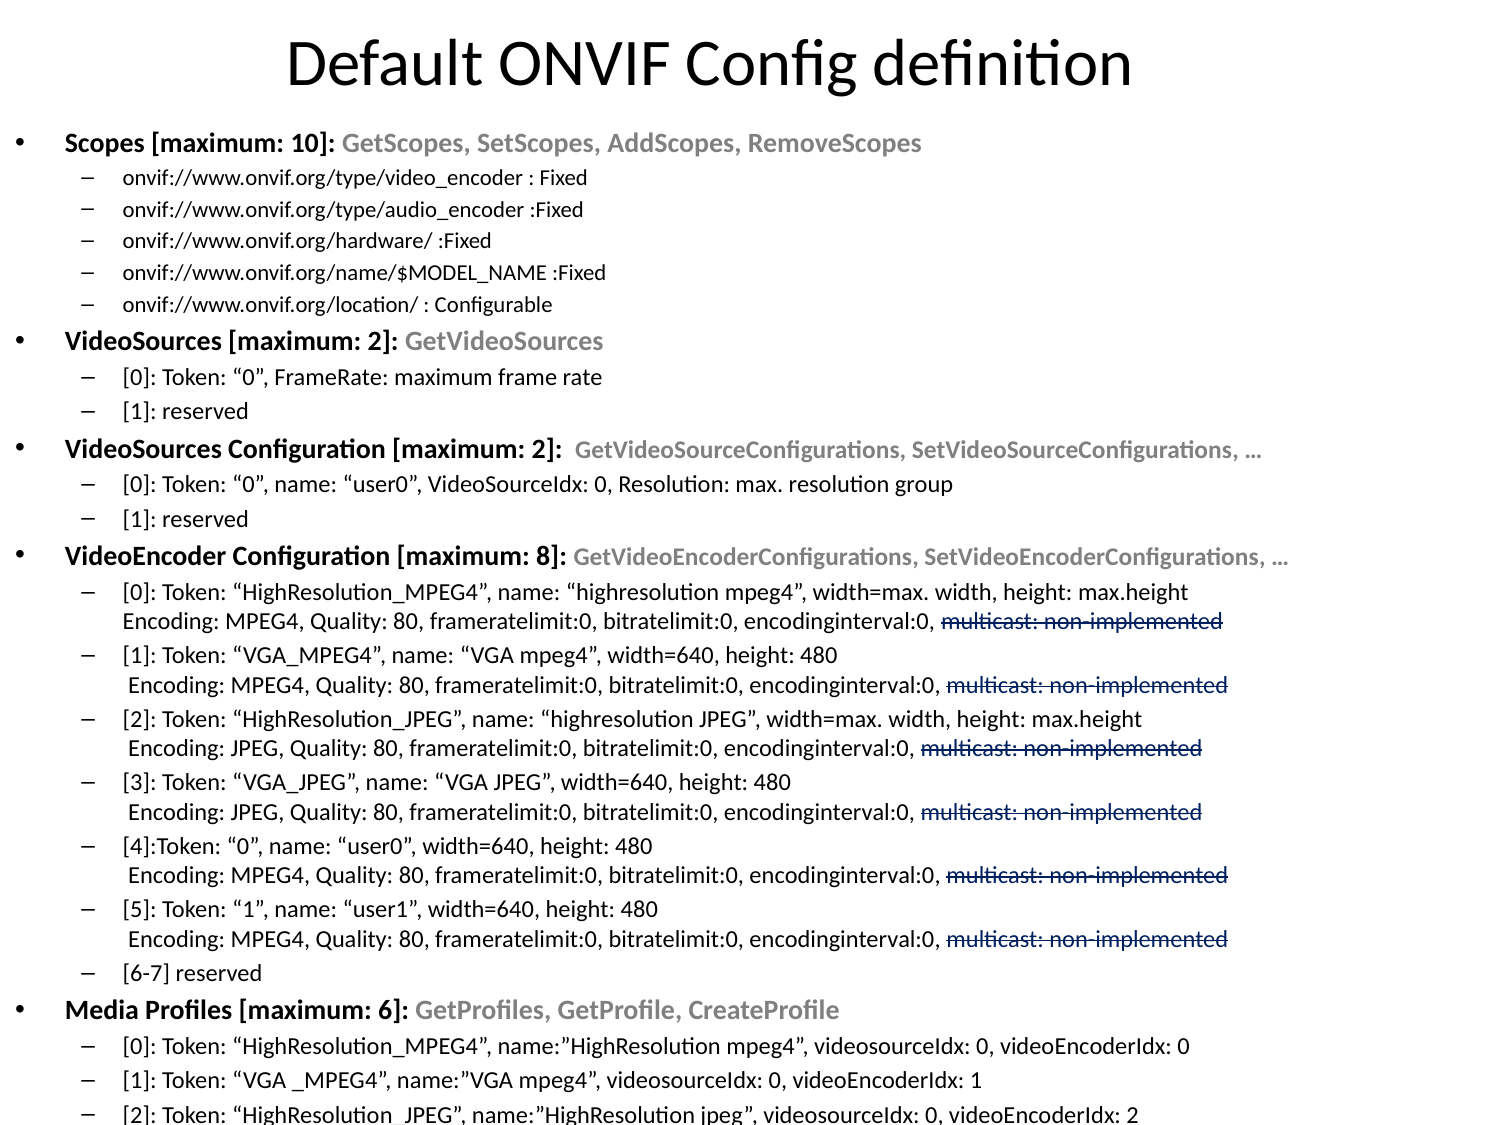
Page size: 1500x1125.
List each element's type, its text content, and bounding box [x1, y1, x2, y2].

title Default ONVIF Config definition [35, 0, 1386, 117]
list Scopes [maximum: 10]: GetScopes, SetScopes, AddScopes, RemoveScopes onvif://www.onvif.org/type/video_encoder : Fixed onvif://www.onvif.org/type/audio_encoder :Fixed onvif://www.onvif.org/hardware/ :Fixed onvif://www.onvif.org/name/$MODEL_NAME :Fixed onvif://www.onvif.org/location/ : Configurable VideoSources [maximum: 2]: GetVideoSources [0]: Token: “0”, FrameRate: maximum frame rate [1]: reserved VideoSources Configuration [maximum: 2]: GetVideoSourceConfigurations, SetVideoSourceConfigurations, … [0]: Token: “0”, name: “user0”, VideoSourceIdx: 0, Resolution: max. resolution group [1]: reserved VideoEncoder Configuration [maximum: 8]: GetVideoEncoderConfigurations, SetVideoEncoderConfigurations, … [0]: Token: “HighResolution_MPEG4”, name: “highresolution mpeg4”, width=max. width, height: max.height Encoding: MPEG4, Quality: 80, frameratelimit:0, bitratelimit:0, encodinginterval:0, multicast: non-implemented [1]: Token: “VGA_MPEG4”, name: “VGA mpeg4”, width=640, height: 480 Encoding: MPEG4, Quality: 80, frameratelimit:0, bitratelimit:0, encodinginterval:0, multicast: non-implemented [2]: Token: “HighResolution_JPEG”, name: “highresolution JPEG”, width=max. width, height: max.height Encoding: JPEG, Quality: 80, frameratelimit:0, bitratelimit:0, encodinginterval:0, multicast: non-implemented [3]: Token: “VGA_JPEG”, name: “VGA JPEG”, width=640, height: 480 Encoding: JPEG, Quality: 80, frameratelimit:0, bitratelimit:0, encodinginterval:0, multicast: non-implemented [4]:Token: “0”, name: “user0”, width=640, height: 480 Encoding: MPEG4, Quality: 80, frameratelimit:0, bitratelimit:0, encodinginterval:0, multicast: non-implemented [5]: Token: “1”, name: “user1”, width=640, height: 480 Encoding: MPEG4, Quality: 80, frameratelimit:0, bitratelimit:0, encodinginterval:0, multicast: non-implemented [6-7] reserved Media Profiles [maximum: 6]: GetProfiles, GetProfile, CreateProfile [0]: Token: “HighResolution_MPEG4”, name:”HighResolution mpeg4”, videosourceIdx: 0, videoEncoderIdx: 0 [1]: Token: “VGA _MPEG4”, name:”VGA mpeg4”, videosourceIdx: 0, videoEncoderIdx: 1 [2]: Token: “HighResolution_JPEG”, name:”HighResolution jpeg”, videosourceIdx: 0, videoEncoderIdx: 2 [3]: Token: “VGA _JPEG”, name:” VGA jpeg”, videosourceIdx: 0, videoEncoderIdx: 3 [0, 117, 1500, 1125]
